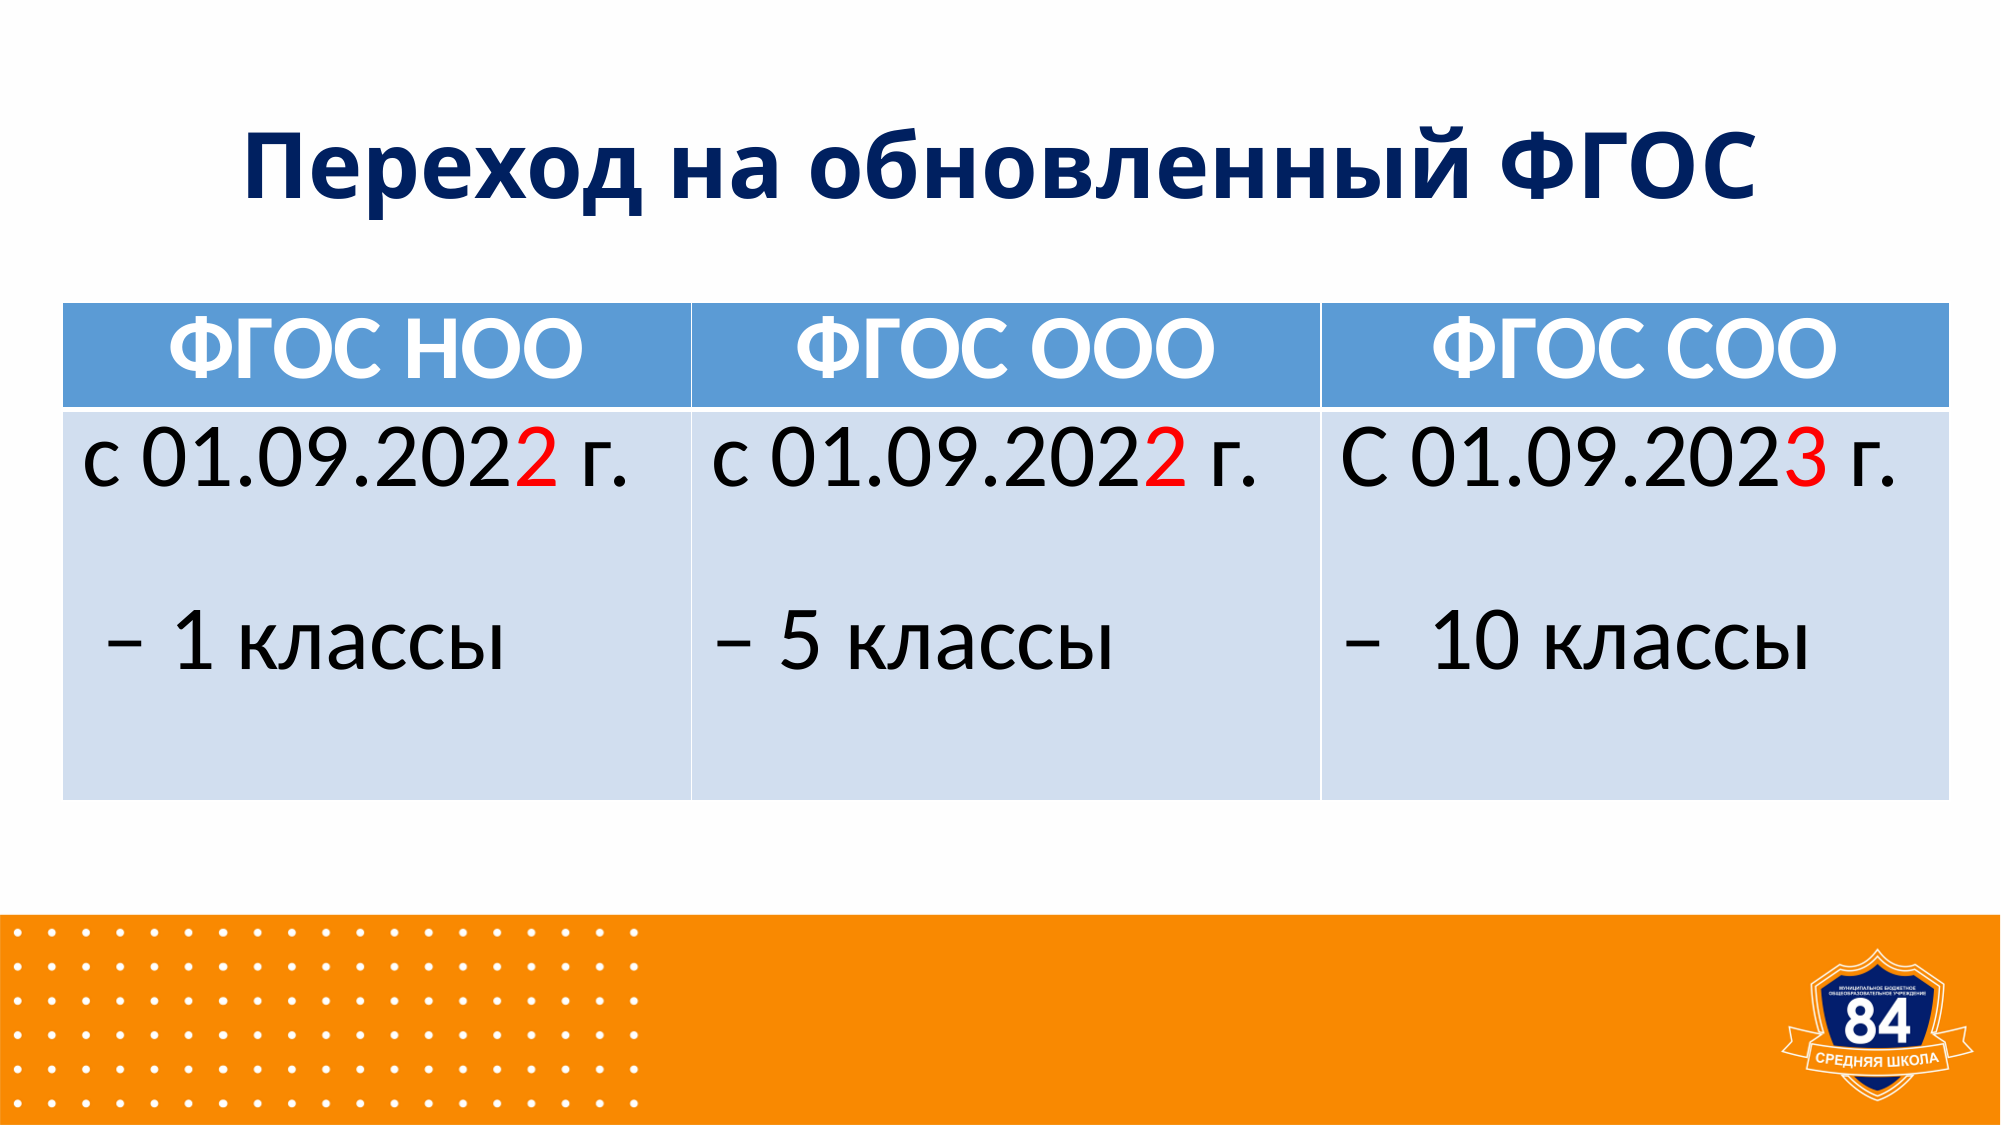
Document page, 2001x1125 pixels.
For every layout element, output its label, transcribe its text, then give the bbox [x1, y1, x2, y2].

table_header ФГОС НОО [63, 303, 691, 407]
table_cell С 01.09.2023 г. – 10 классы [1322, 412, 1949, 800]
table_header ФГОС ООО [692, 303, 1320, 407]
table_header ФГОС СОО [1322, 303, 1949, 407]
picture [0, 0, 2001, 1125]
title Переход на обновленный ФГОС [137, 59, 1863, 278]
table_cell с 01.09.2022 г. – 1 классы [63, 412, 691, 800]
table_cell с 01.09.2022 г. – 5 классы [692, 412, 1320, 800]
